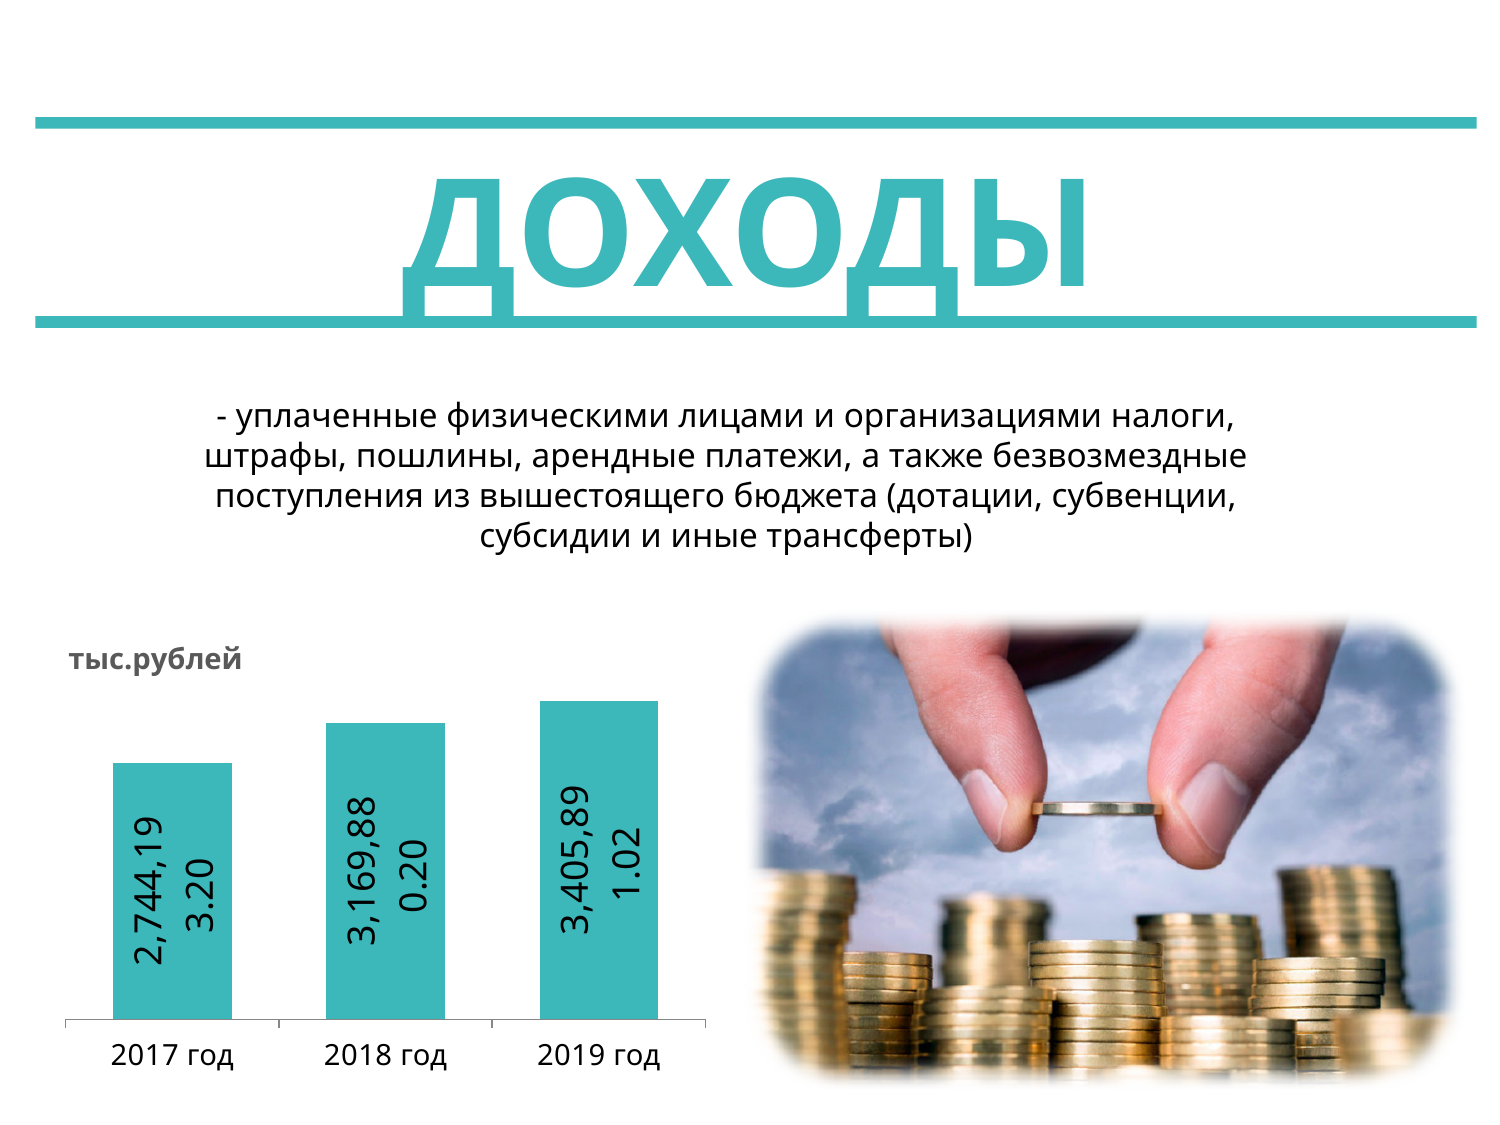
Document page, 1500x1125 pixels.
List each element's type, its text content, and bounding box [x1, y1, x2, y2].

chart [58, 609, 739, 1102]
text_box [33, 314, 1479, 330]
text_box ДОХОДЫ [0, 128, 1500, 324]
picture [743, 609, 1466, 1091]
text_box [33, 115, 1479, 131]
text_box - уплаченные физическими лицами и организациями налоги, штрафы, пошлины, арендные платежи, а также безвозмездные поступления из вышестоящего бюджета (дотации, субвенции, субсидии и иные трансферты) [140, 386, 1313, 562]
